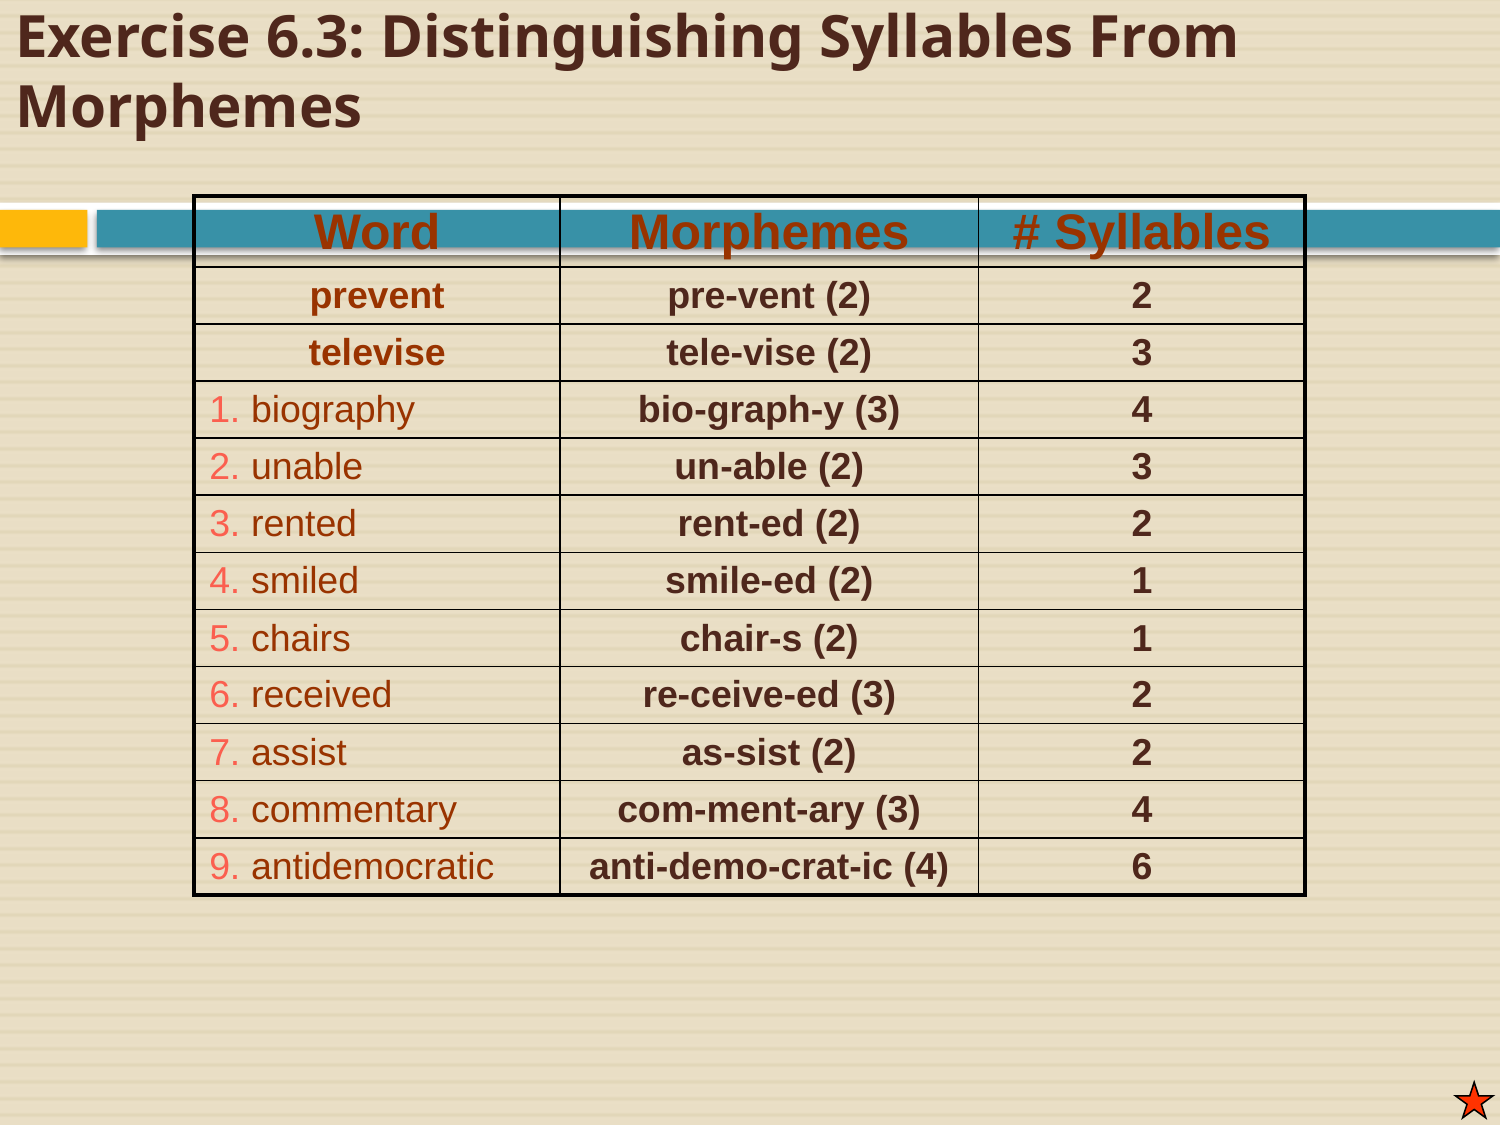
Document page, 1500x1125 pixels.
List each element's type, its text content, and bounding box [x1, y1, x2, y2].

table_cell un-able (2) [561, 439, 978, 494]
table_cell 1 [979, 553, 1303, 609]
title Exercise 6.3: Distinguishing Syllables From Morphemes [0, 0, 1294, 139]
table_header Word [196, 198, 559, 266]
table_header # Syllables [979, 198, 1303, 266]
table_cell 1 [979, 610, 1303, 666]
table_cell re-ceive-ed (3) [561, 667, 978, 723]
table_cell 7. assist [196, 724, 559, 780]
table_cell 2 [979, 724, 1303, 780]
table_cell anti-demo-crat-ic (4) [561, 839, 978, 893]
table_cell 2. unable [196, 439, 559, 494]
table_cell 8. commentary [196, 781, 559, 837]
table_cell rent-ed (2) [561, 496, 978, 552]
table_header Morphemes [561, 198, 978, 266]
text_box [1455, 1082, 1493, 1118]
table_cell 2 [979, 496, 1303, 552]
table_cell bio-graph-y (3) [561, 382, 978, 437]
table_cell 1. biography [196, 382, 559, 437]
table_cell com-ment-ary (3) [561, 781, 978, 837]
table_cell 3 [979, 439, 1303, 494]
table_cell 4 [979, 382, 1303, 437]
table_cell prevent [196, 268, 559, 323]
table_cell 3 [979, 325, 1303, 380]
table_cell 2 [979, 667, 1303, 723]
table_cell chair-s (2) [561, 610, 978, 666]
table_cell 4 [979, 781, 1303, 837]
table_cell 5. chairs [196, 610, 559, 666]
table_cell 4. smiled [196, 553, 559, 609]
table_cell 3. rented [196, 496, 559, 552]
table_cell 2 [979, 268, 1303, 323]
table_cell pre-vent (2) [561, 268, 978, 323]
table_cell as-sist (2) [561, 724, 978, 780]
table_cell 6. received [196, 667, 559, 723]
table_cell smile-ed (2) [561, 553, 978, 609]
table_cell tele-vise (2) [561, 325, 978, 380]
table_cell 6 [979, 839, 1303, 893]
table_cell televise [196, 325, 559, 380]
table_cell 9. antidemocratic [196, 839, 559, 893]
